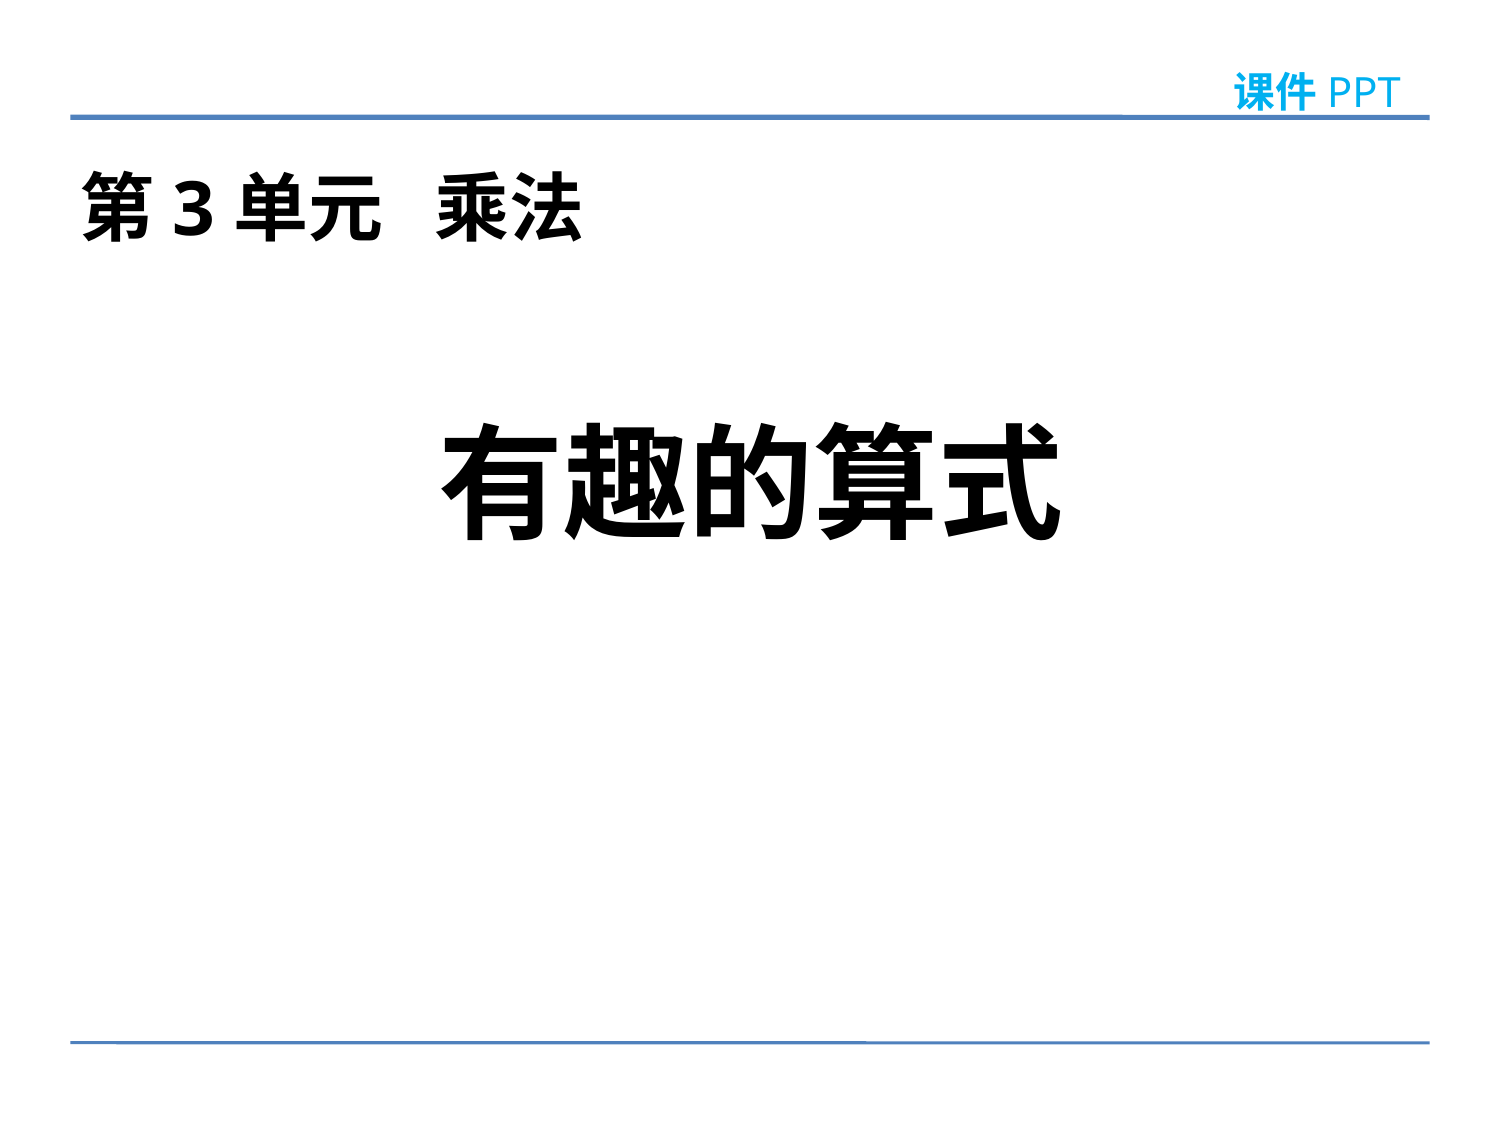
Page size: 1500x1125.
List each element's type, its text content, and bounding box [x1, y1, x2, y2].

text_box 课件PPT [1218, 58, 1418, 124]
text_box 有趣的算式 [84, 397, 1418, 562]
text_box 第3单元 乘法 [64, 153, 1130, 259]
